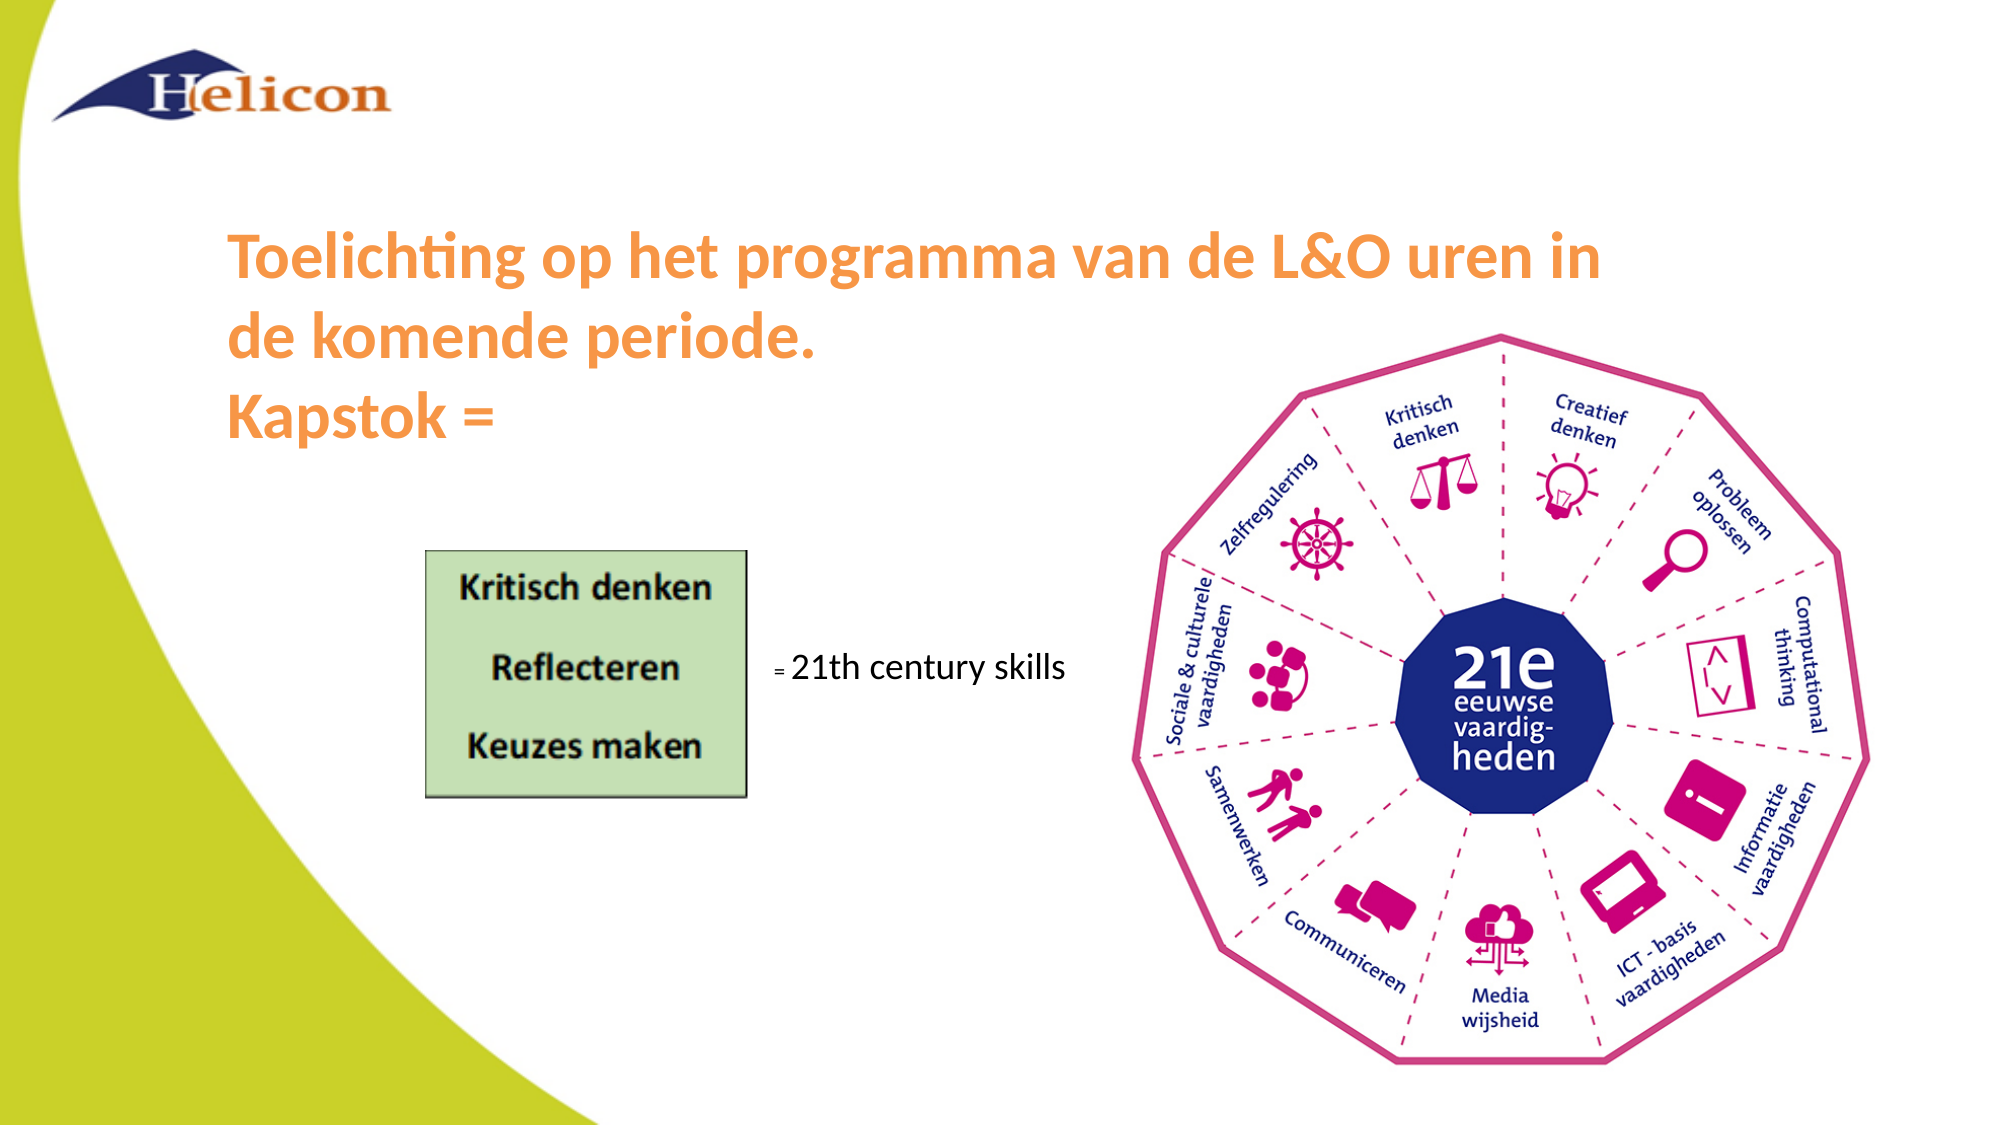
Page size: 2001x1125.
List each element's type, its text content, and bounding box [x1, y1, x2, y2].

picture [0, 0, 2000, 1125]
text_box = 21th century skills [759, 634, 1086, 694]
text_box Toelichting op het programma van de L&O uren in de komende periode. Kapstok = [212, 204, 1691, 460]
